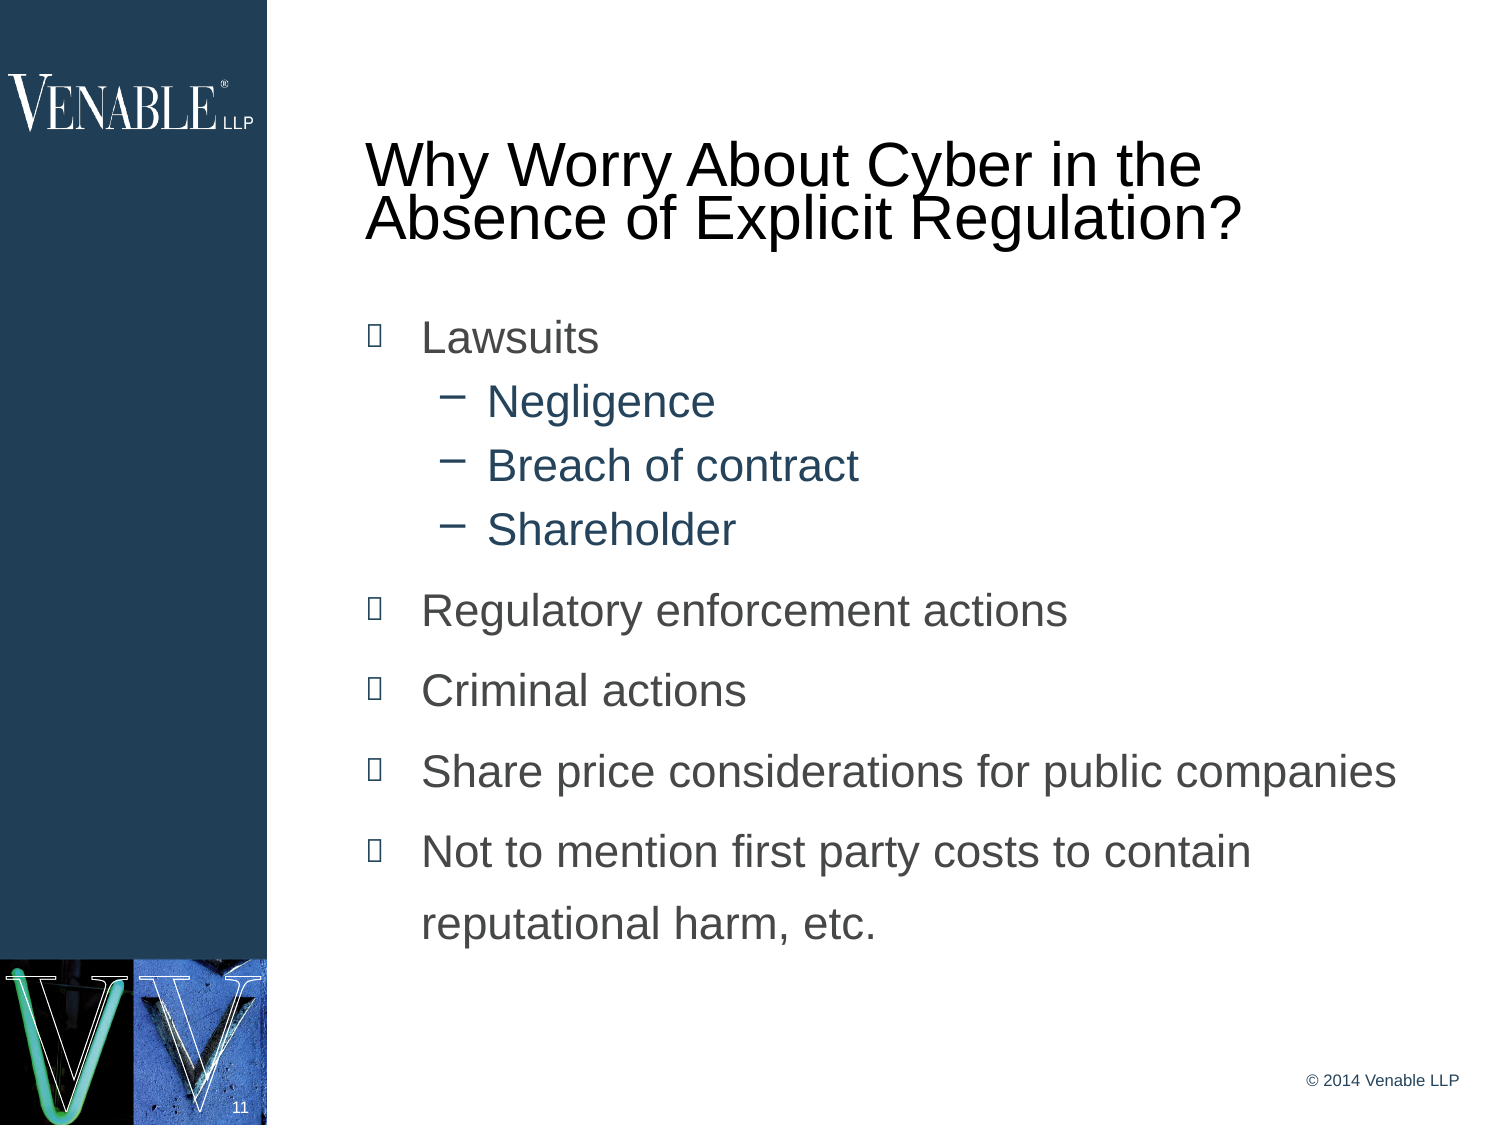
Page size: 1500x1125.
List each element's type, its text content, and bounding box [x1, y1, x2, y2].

list Lawsuits Negligence Breach of contract Shareholder Regulatory enforcement actions Criminal actions Share price considerations for public companies Not to mention first party costs to contain reputational harm, etc. [350, 283, 1450, 963]
title Why Worry About Cyber in the Absence of Explicit Regulation? [350, 137, 1450, 283]
footer © 2014 Venable LLP [999, 1062, 1475, 1100]
picture [8, 74, 253, 132]
picture [0, 959, 267, 1125]
